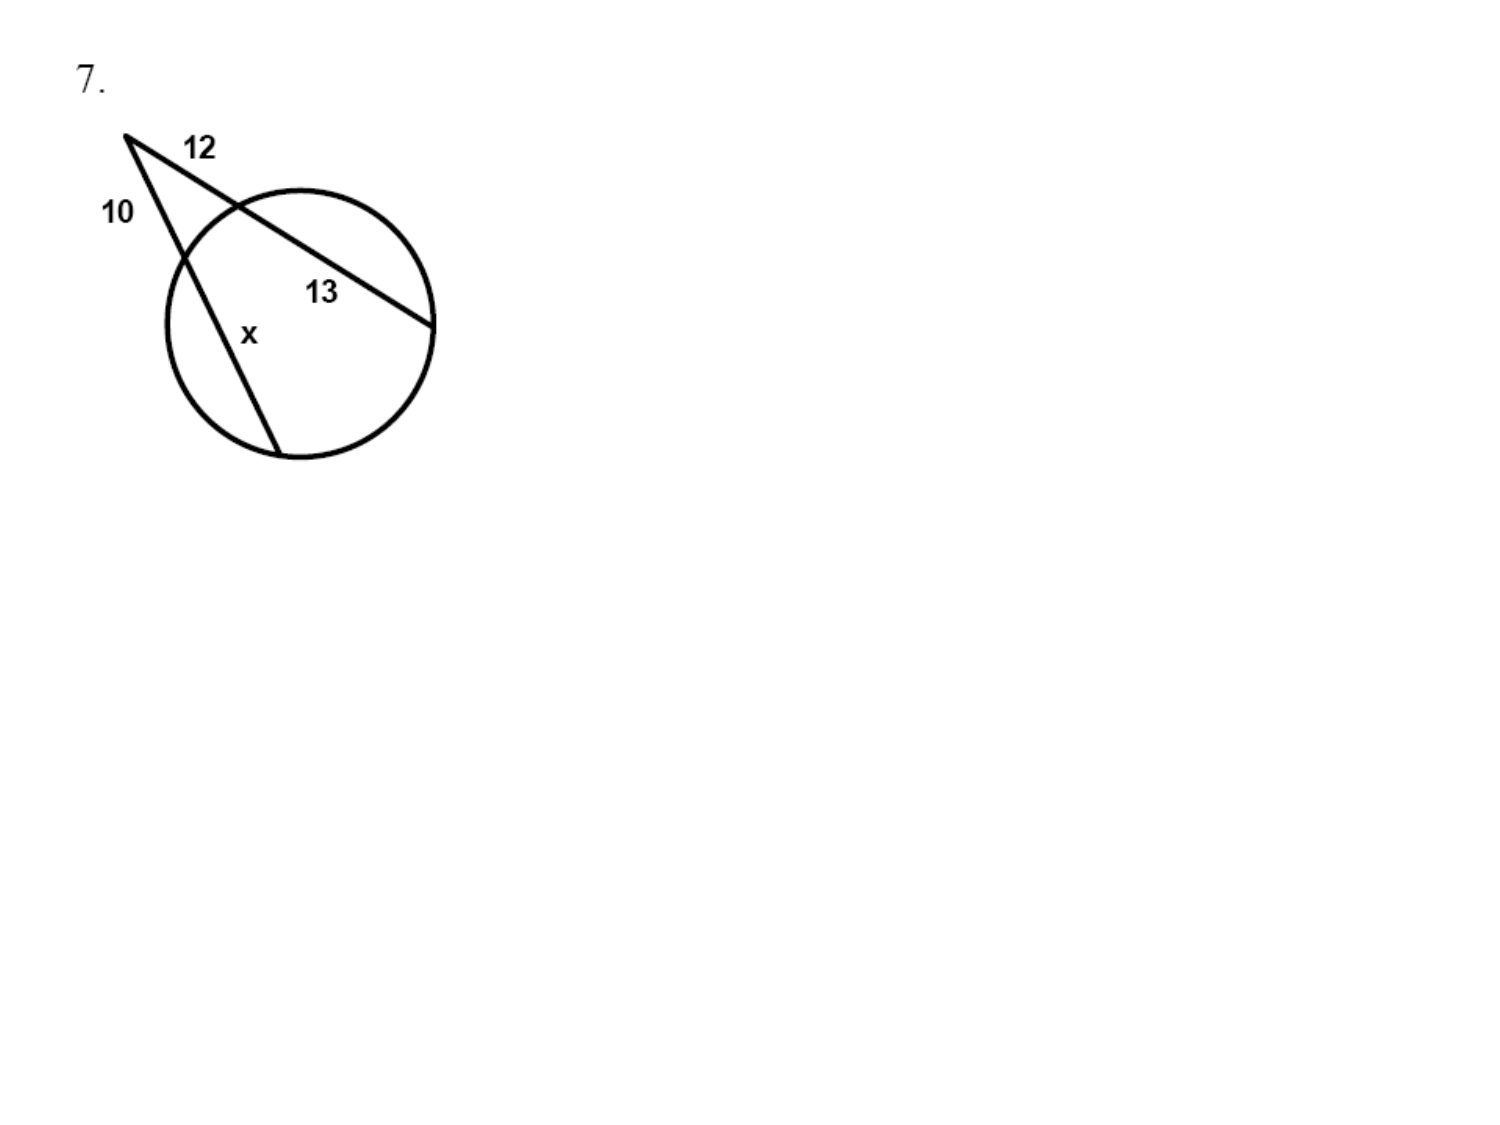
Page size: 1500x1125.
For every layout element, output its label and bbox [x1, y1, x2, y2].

picture [49, 49, 460, 485]
